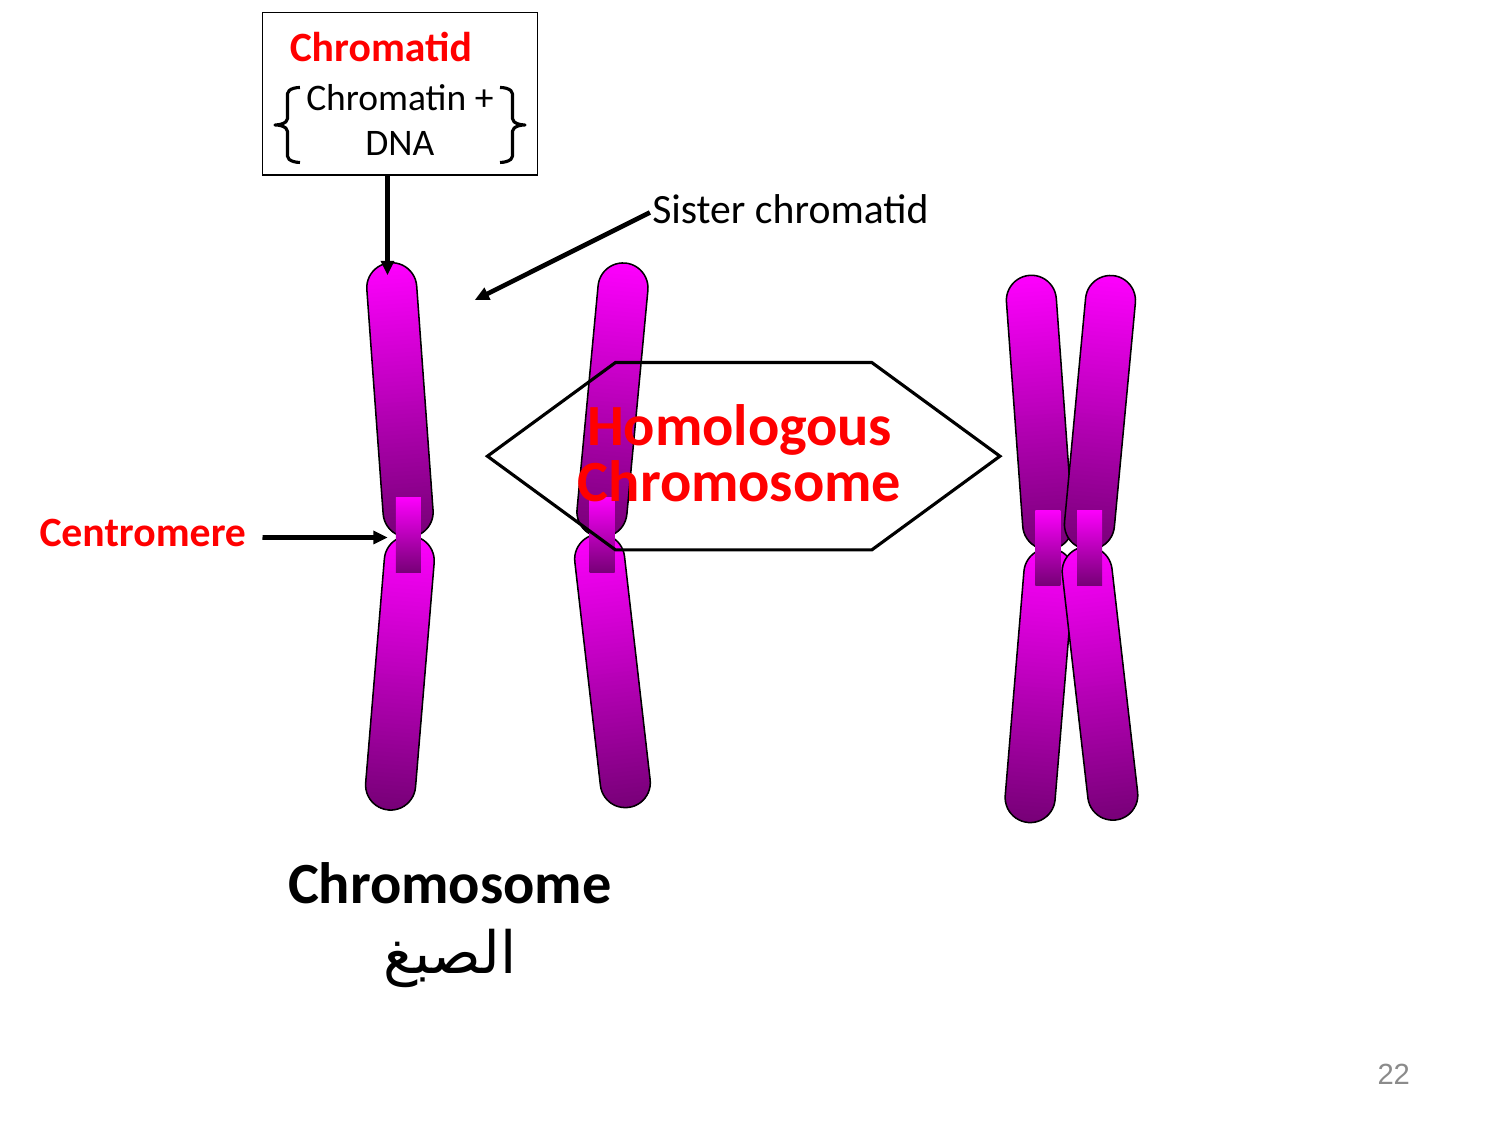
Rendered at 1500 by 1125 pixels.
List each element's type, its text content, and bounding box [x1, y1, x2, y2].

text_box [487, 362, 1001, 551]
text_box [1014, 274, 1126, 824]
slide_number 22 [1074, 1042, 1425, 1103]
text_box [474, 174, 976, 301]
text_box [391, 510, 886, 561]
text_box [10, 497, 388, 563]
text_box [262, 12, 538, 276]
text_box Chromosome الصبغ [237, 837, 663, 993]
